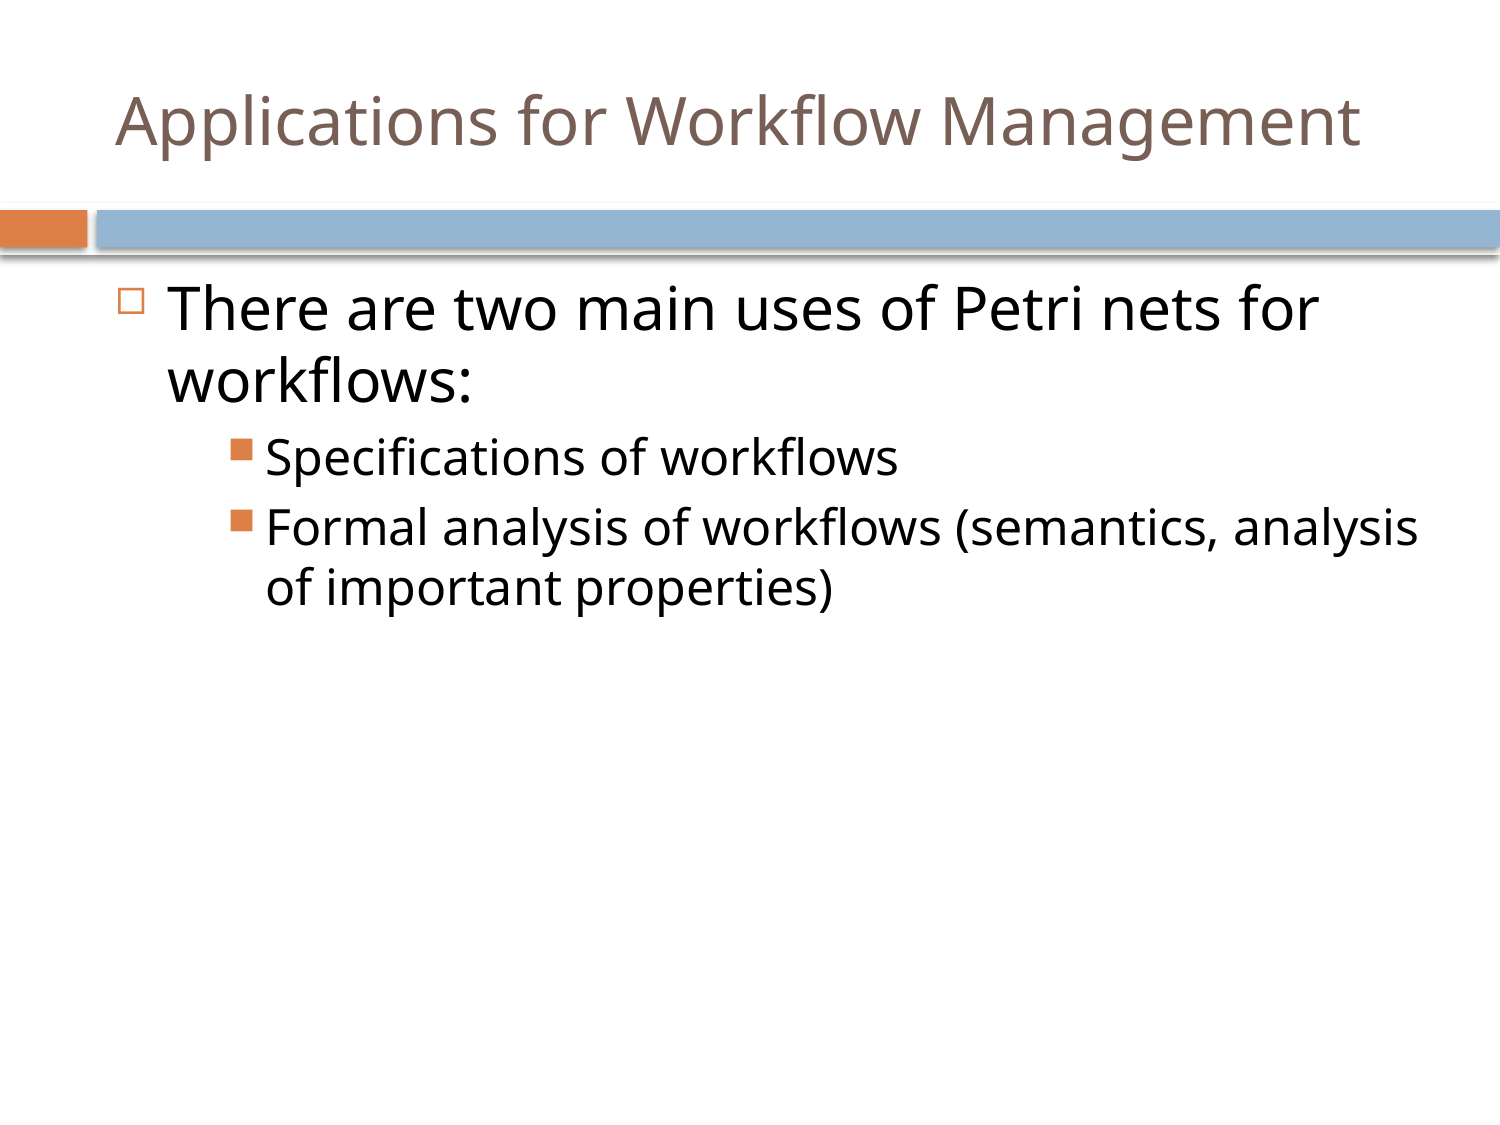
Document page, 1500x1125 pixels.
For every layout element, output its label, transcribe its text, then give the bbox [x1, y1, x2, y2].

title Applications for Workflow Management [100, 37, 1471, 200]
list There are two main uses of Petri nets for workflows: Specifications of workflows Formal analysis of workflows (semantics, analysis of important properties) [100, 262, 1438, 1000]
